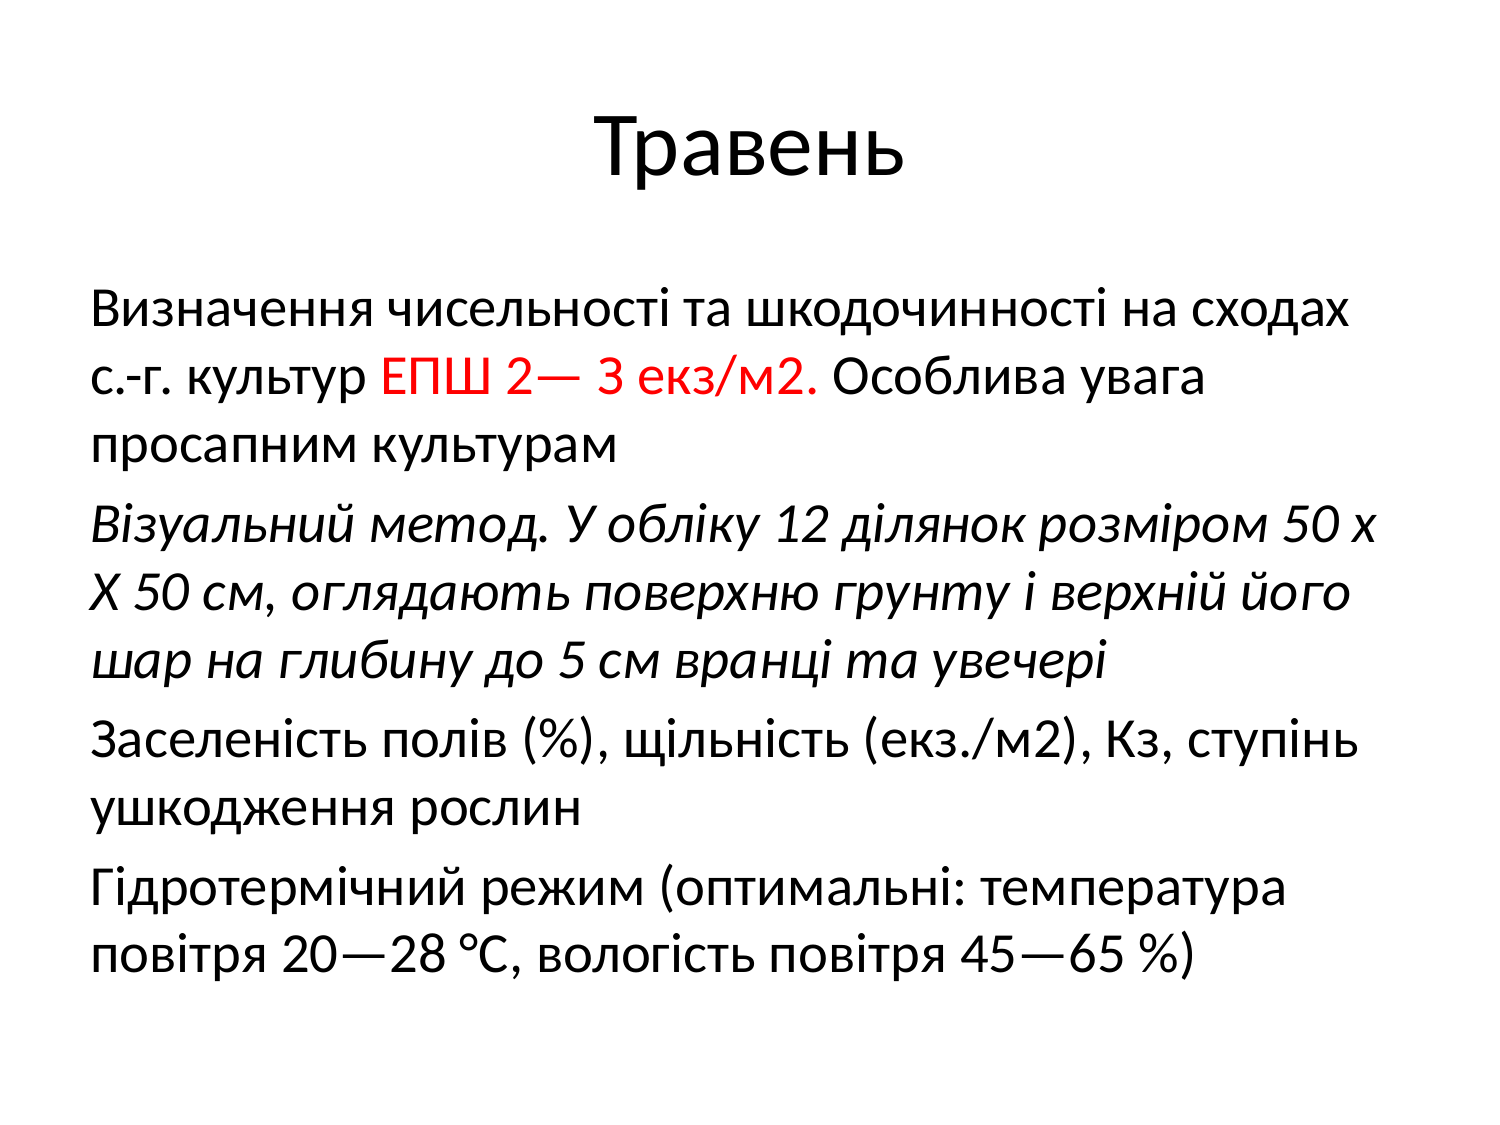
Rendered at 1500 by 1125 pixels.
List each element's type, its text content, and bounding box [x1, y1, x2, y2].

list Визначення чисельності та шкодочинності на сходах с.-г. культур ЕПШ 2— З екз/м2. Особлива увага просапним культурам Візуальний метод. У обліку 12 ділянок розміром 50 х X 50 см, оглядають поверхню грунту і верхній його шар на глибину до 5 см вранці та увечері Заселеність полів (%), щільність (екз./м2), Кз, ступінь ушкодження рослин Гідротермічний режим (оптимальні: температура повітря 20—28 °С, вологість повітря 45—65 %) [75, 262, 1425, 1005]
title Травень [75, 45, 1425, 233]
